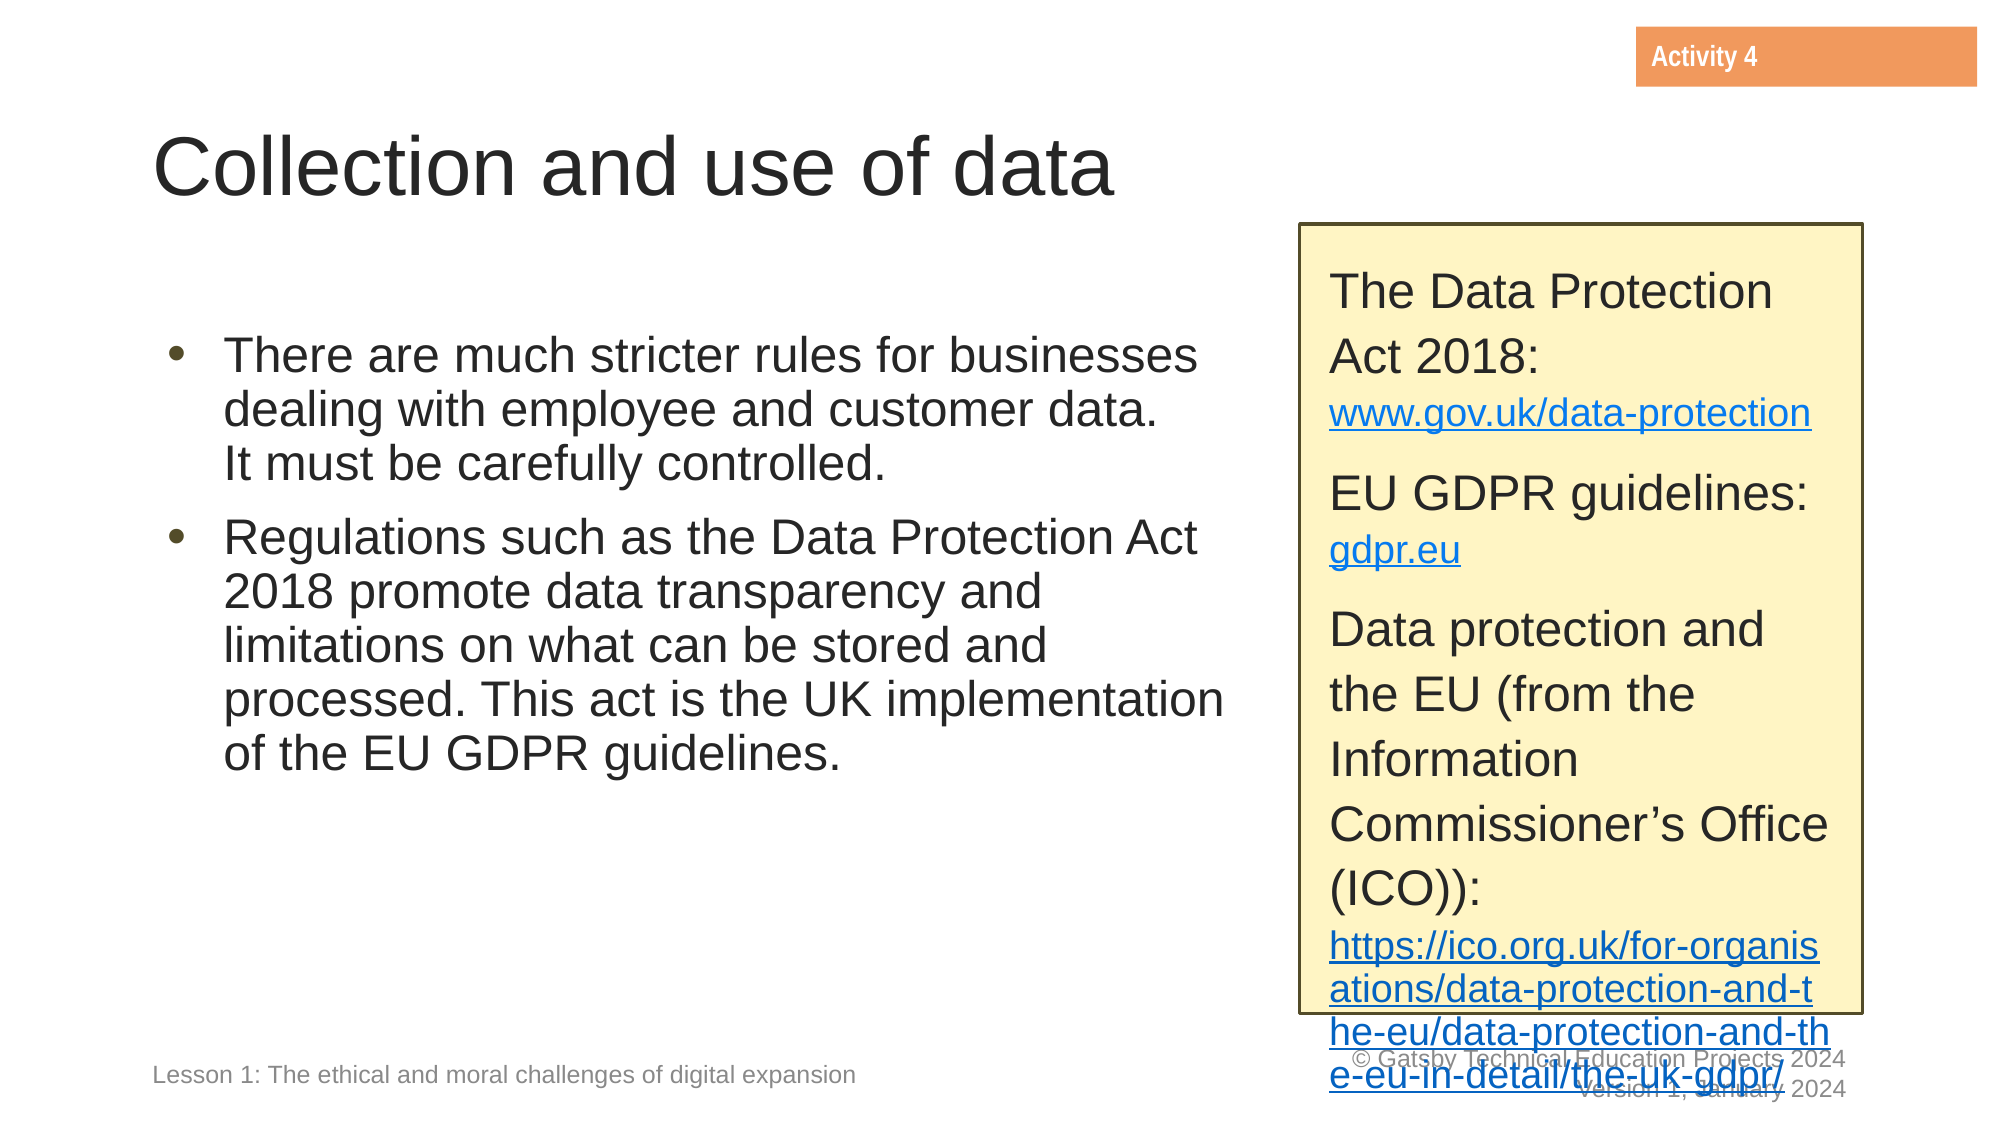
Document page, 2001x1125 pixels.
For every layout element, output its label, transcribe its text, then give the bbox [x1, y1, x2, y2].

list Lesson 1: The ethical and moral challenges of digital expansion [137, 1042, 906, 1103]
list Activity 4 [1636, 26, 1978, 87]
list There are much stricter rules for businesses dealing with employee and customer data. It must be carefully controlled. Regulations such as the Data Protection Act 2018 promote data transparency and limitations on what can be stored and processed. This act is the UK implementation of the EU GDPR guidelines. [137, 299, 1298, 1014]
title Collection and use of data [137, 59, 1863, 278]
list The Data Protection Act 2018: www.gov.uk/data-protection EU GDPR guidelines: gdpr.eu Data protection and the EU (from the Information Commissioner’s Office (ICO)): https://ico.org.uk/for-organisations/data-protection-and-the-eu/data-protection-and-the-eu-in-detail/the-uk-gdpr/ [1298, 222, 1864, 1015]
